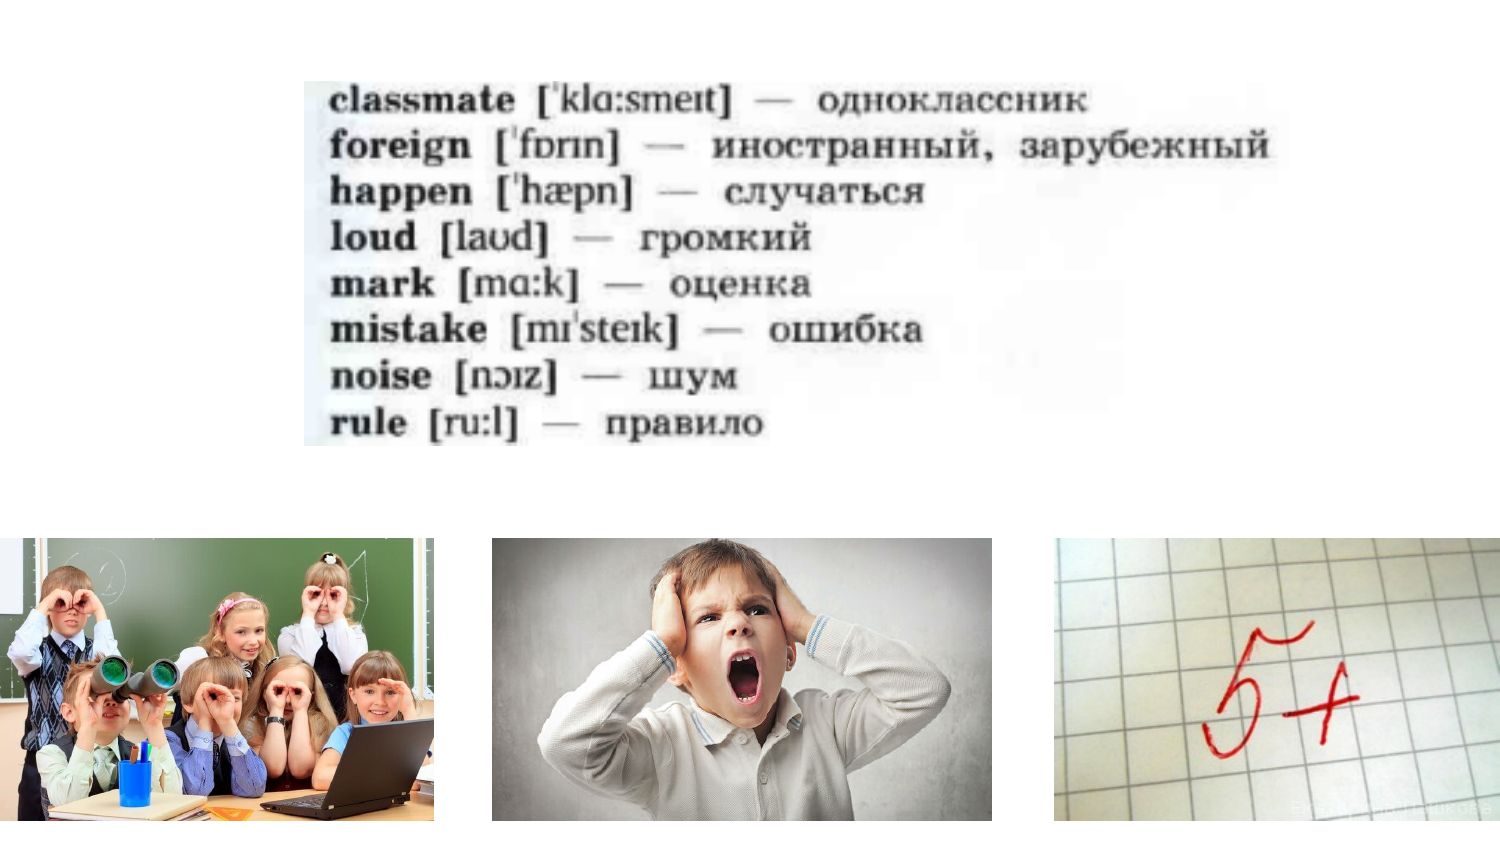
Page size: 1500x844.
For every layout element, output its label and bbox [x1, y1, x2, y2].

picture [1054, 538, 1500, 821]
picture [491, 538, 992, 821]
picture [0, 538, 434, 822]
picture [304, 81, 1290, 446]
